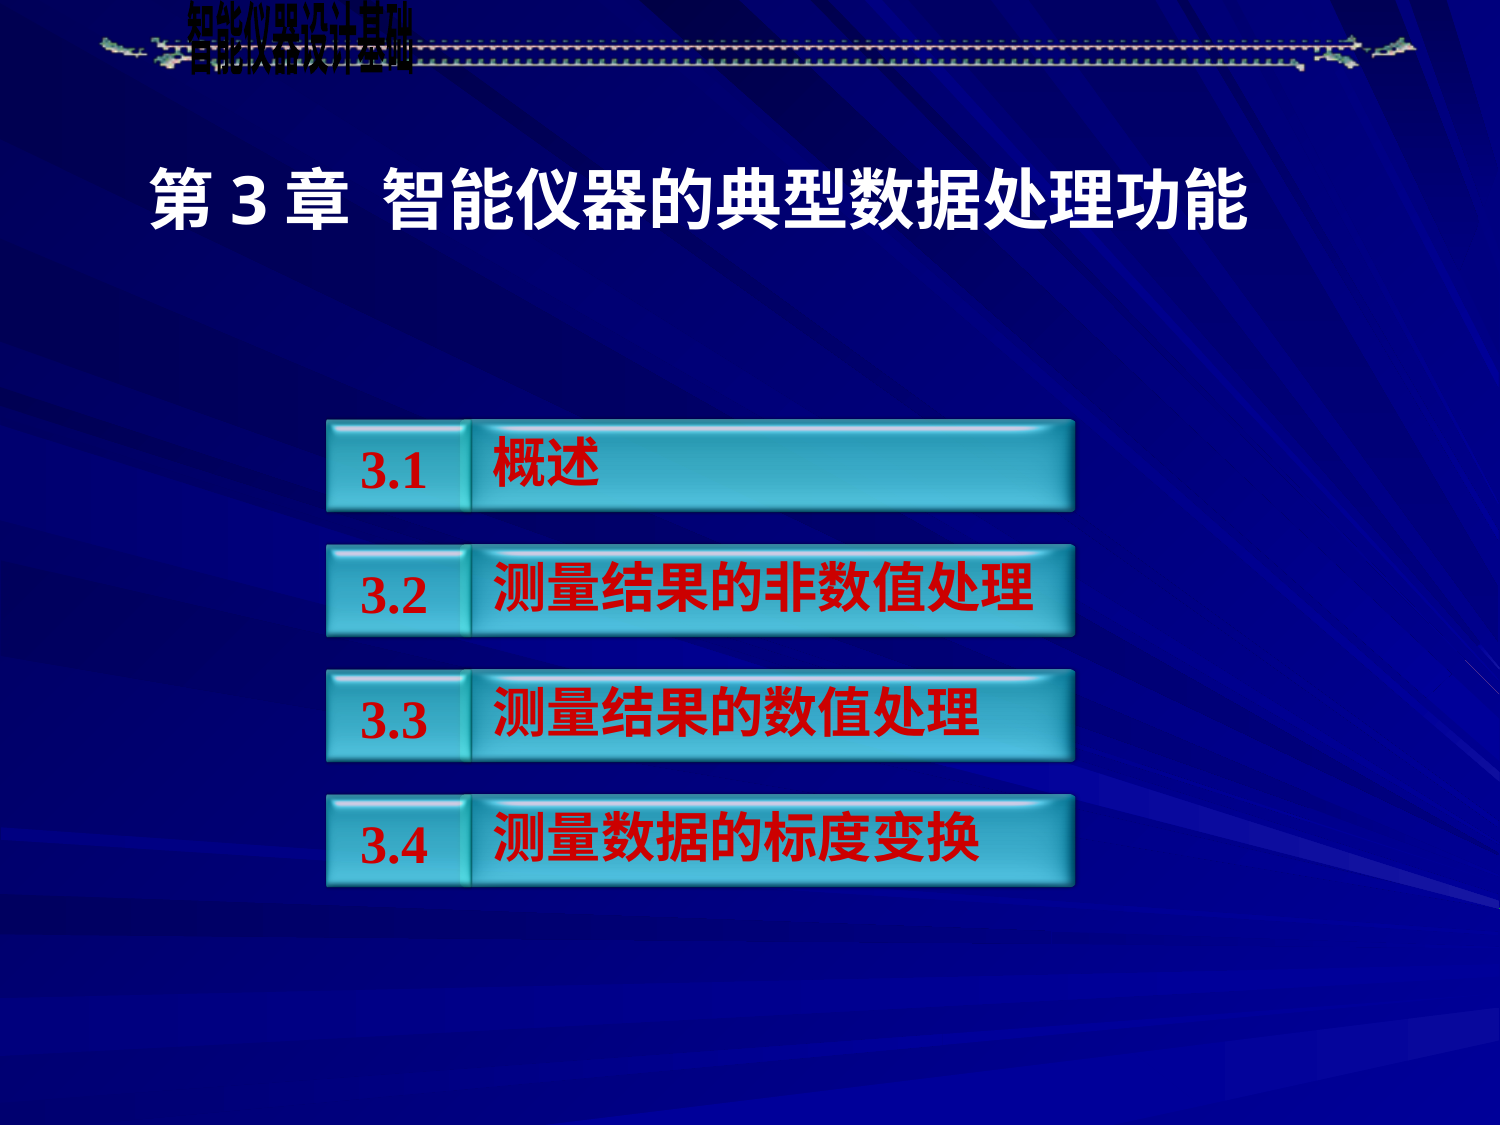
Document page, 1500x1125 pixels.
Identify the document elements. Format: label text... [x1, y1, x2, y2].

picture [397, 36, 403, 61]
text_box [323, 790, 1081, 892]
picture [195, 60, 206, 64]
picture [308, 30, 315, 65]
picture [316, 44, 321, 53]
picture [260, 30, 264, 42]
picture [251, 30, 259, 66]
picture [88, 30, 1424, 91]
picture [366, 46, 377, 52]
text_box 第3章 智能仪器的典型数据处理功能 [62, 159, 1350, 247]
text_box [323, 540, 1081, 642]
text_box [323, 415, 1081, 517]
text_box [323, 665, 1081, 767]
